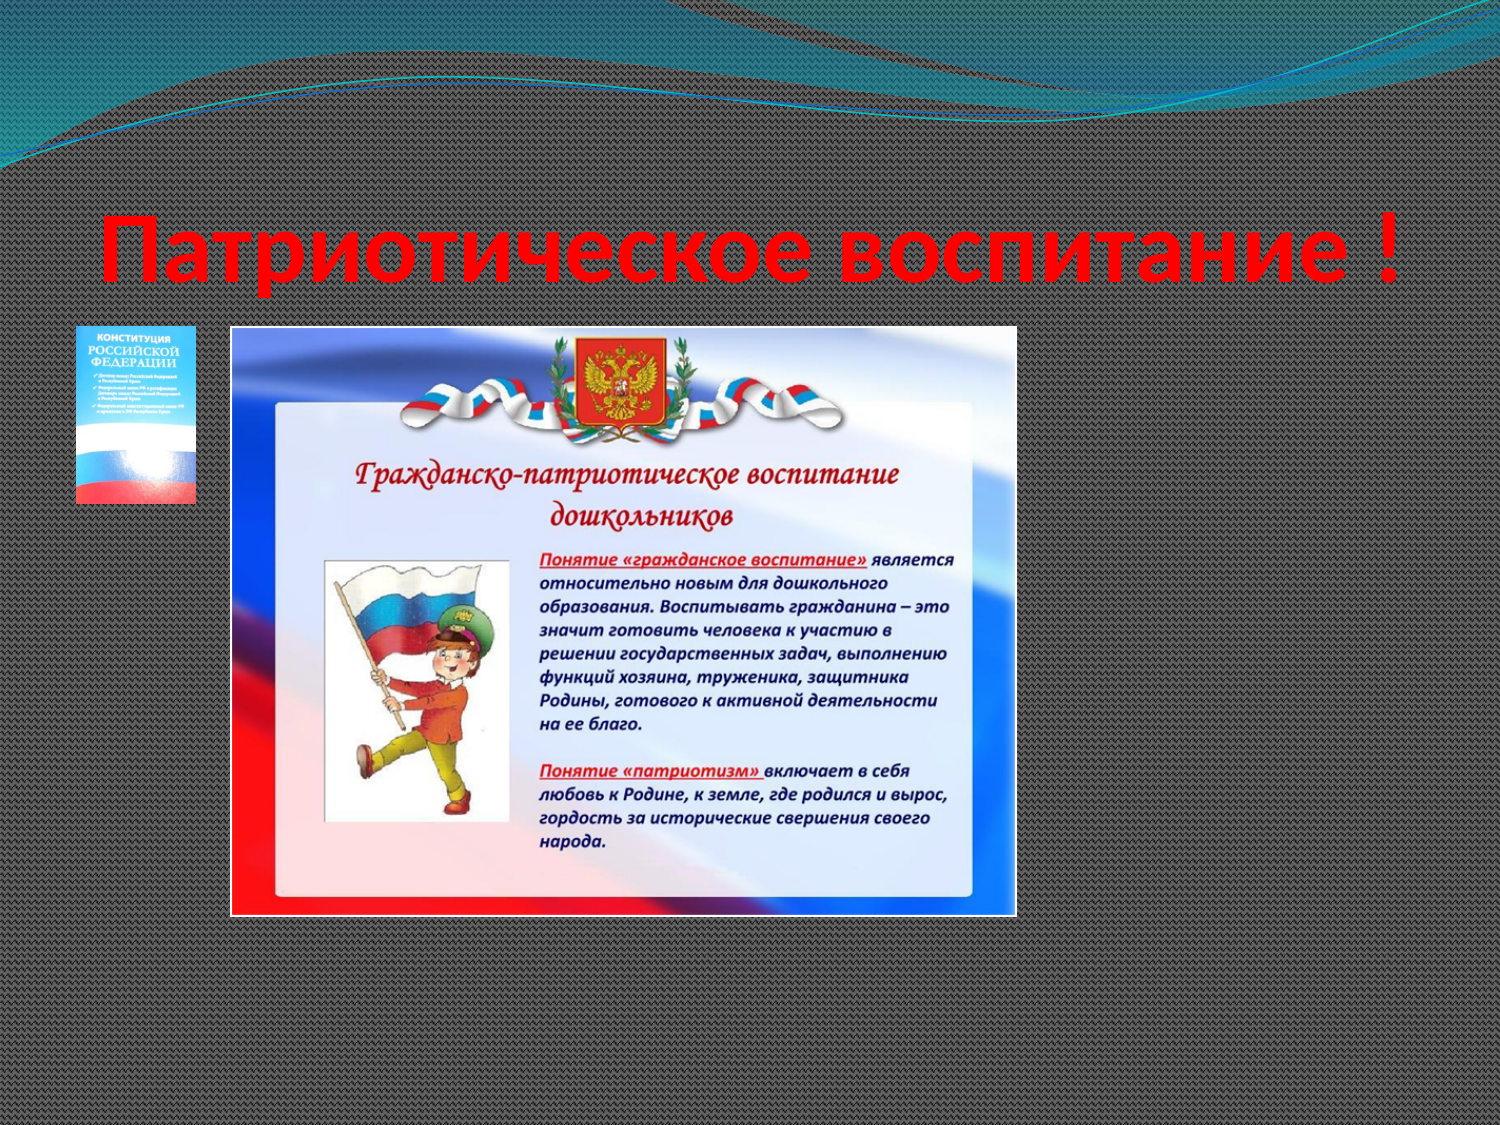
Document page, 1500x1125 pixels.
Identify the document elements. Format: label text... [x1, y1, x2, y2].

title Патриотическое воспитание ! [75, 115, 1425, 303]
list 1 [75, 317, 1425, 1038]
picture [76, 325, 196, 504]
picture [229, 325, 1017, 917]
